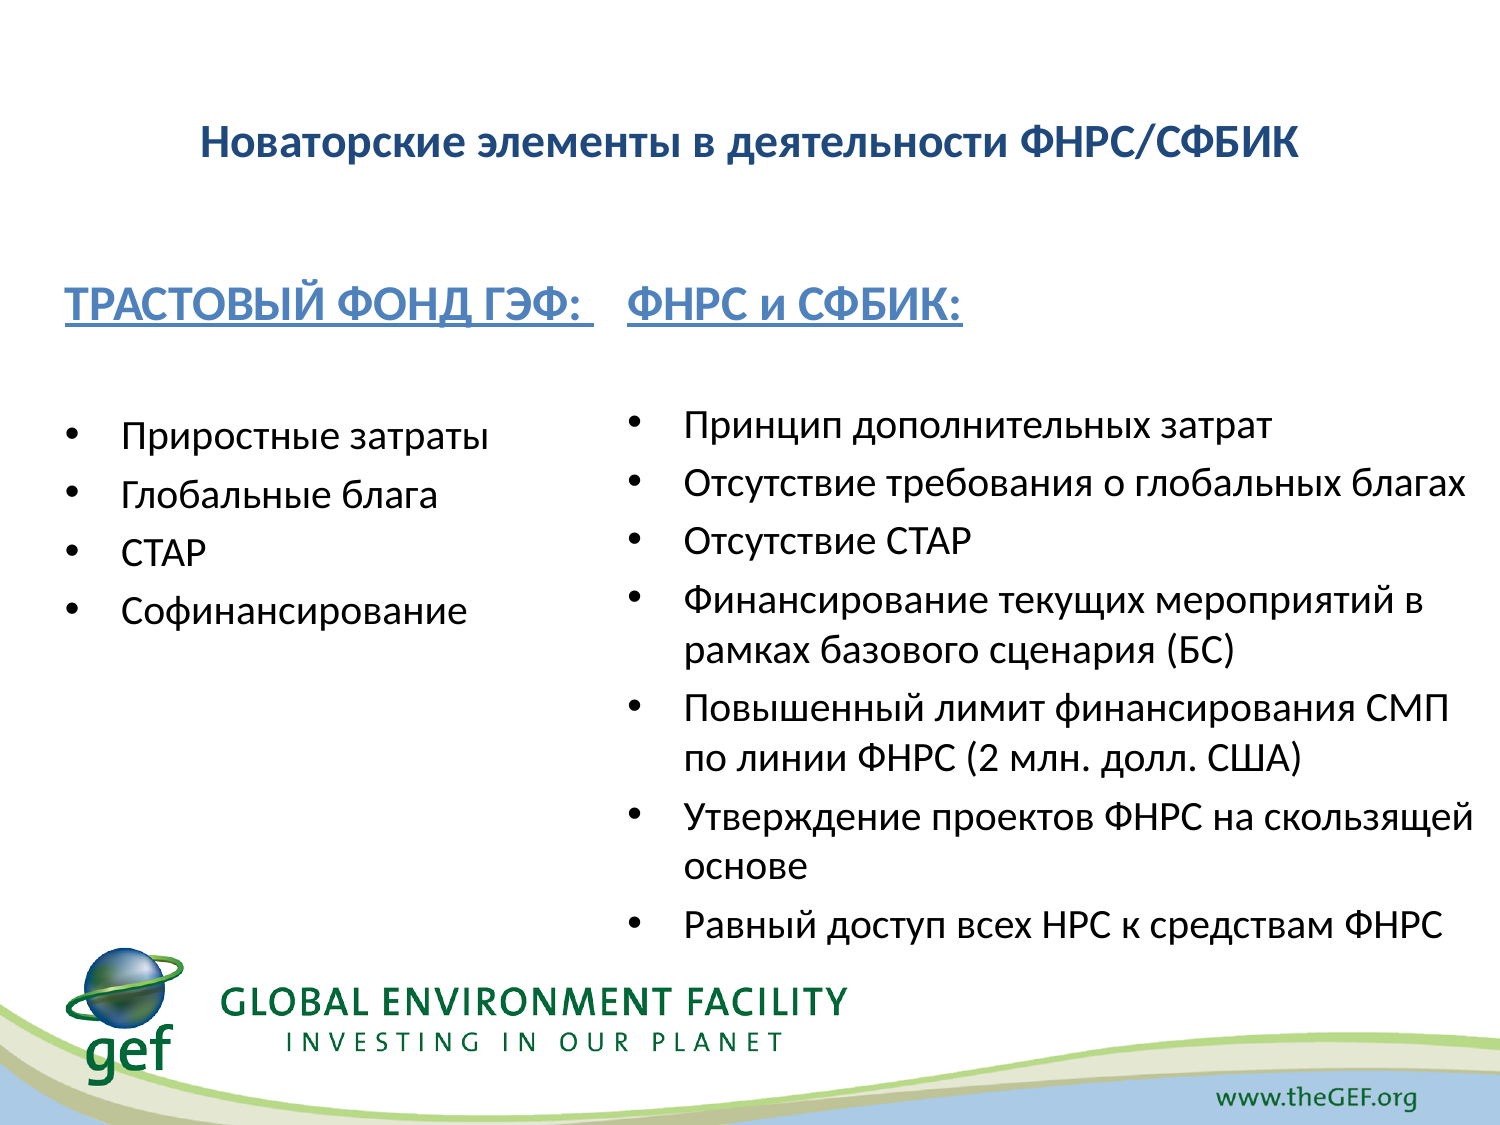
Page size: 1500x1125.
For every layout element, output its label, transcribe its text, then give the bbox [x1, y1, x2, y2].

picture [0, 920, 1500, 1125]
title Новаторские элементы в деятельности ФНРС/СФБИК [74, 44, 1426, 233]
text_box ФНРС и СФБИК: Принцип дополнительных затрат Отсутствие требования о глобальных благах Отсутствие СТАР Финансирование текущих мероприятий в рамках базового сценария (БС) Повышенный лимит финансирования СМП по линии ФНРС (2 млн. долл. США) Утверждение проектов ФНРС на скользящей основе Равный доступ всех НРС к средствам ФНРС [612, 262, 1500, 975]
text_box ТРАСТОВЫЙ ФОНД ГЭФ: Приростные затраты Глобальные блага СТАР Софинансирование [50, 262, 612, 814]
